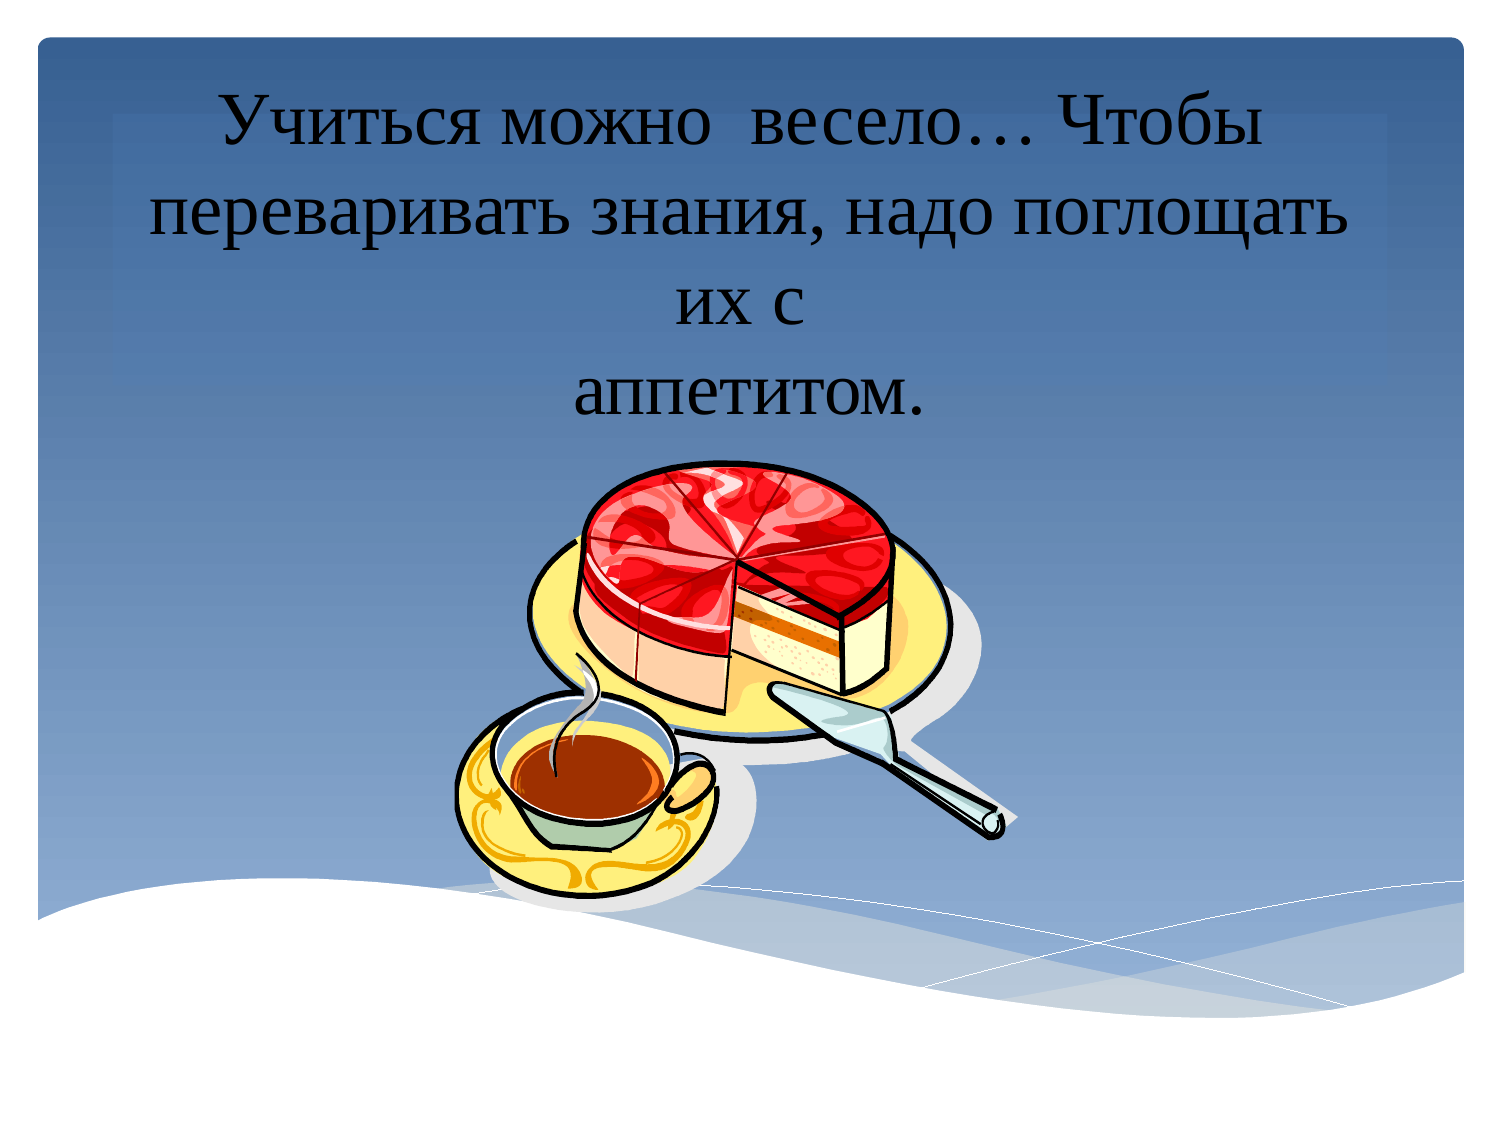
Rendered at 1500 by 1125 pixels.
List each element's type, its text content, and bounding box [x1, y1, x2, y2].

picture [454, 455, 1022, 918]
title Учиться можно весело… Чтобы переваривать знания, надо поглощать их с аппетитом. [112, 113, 1388, 386]
